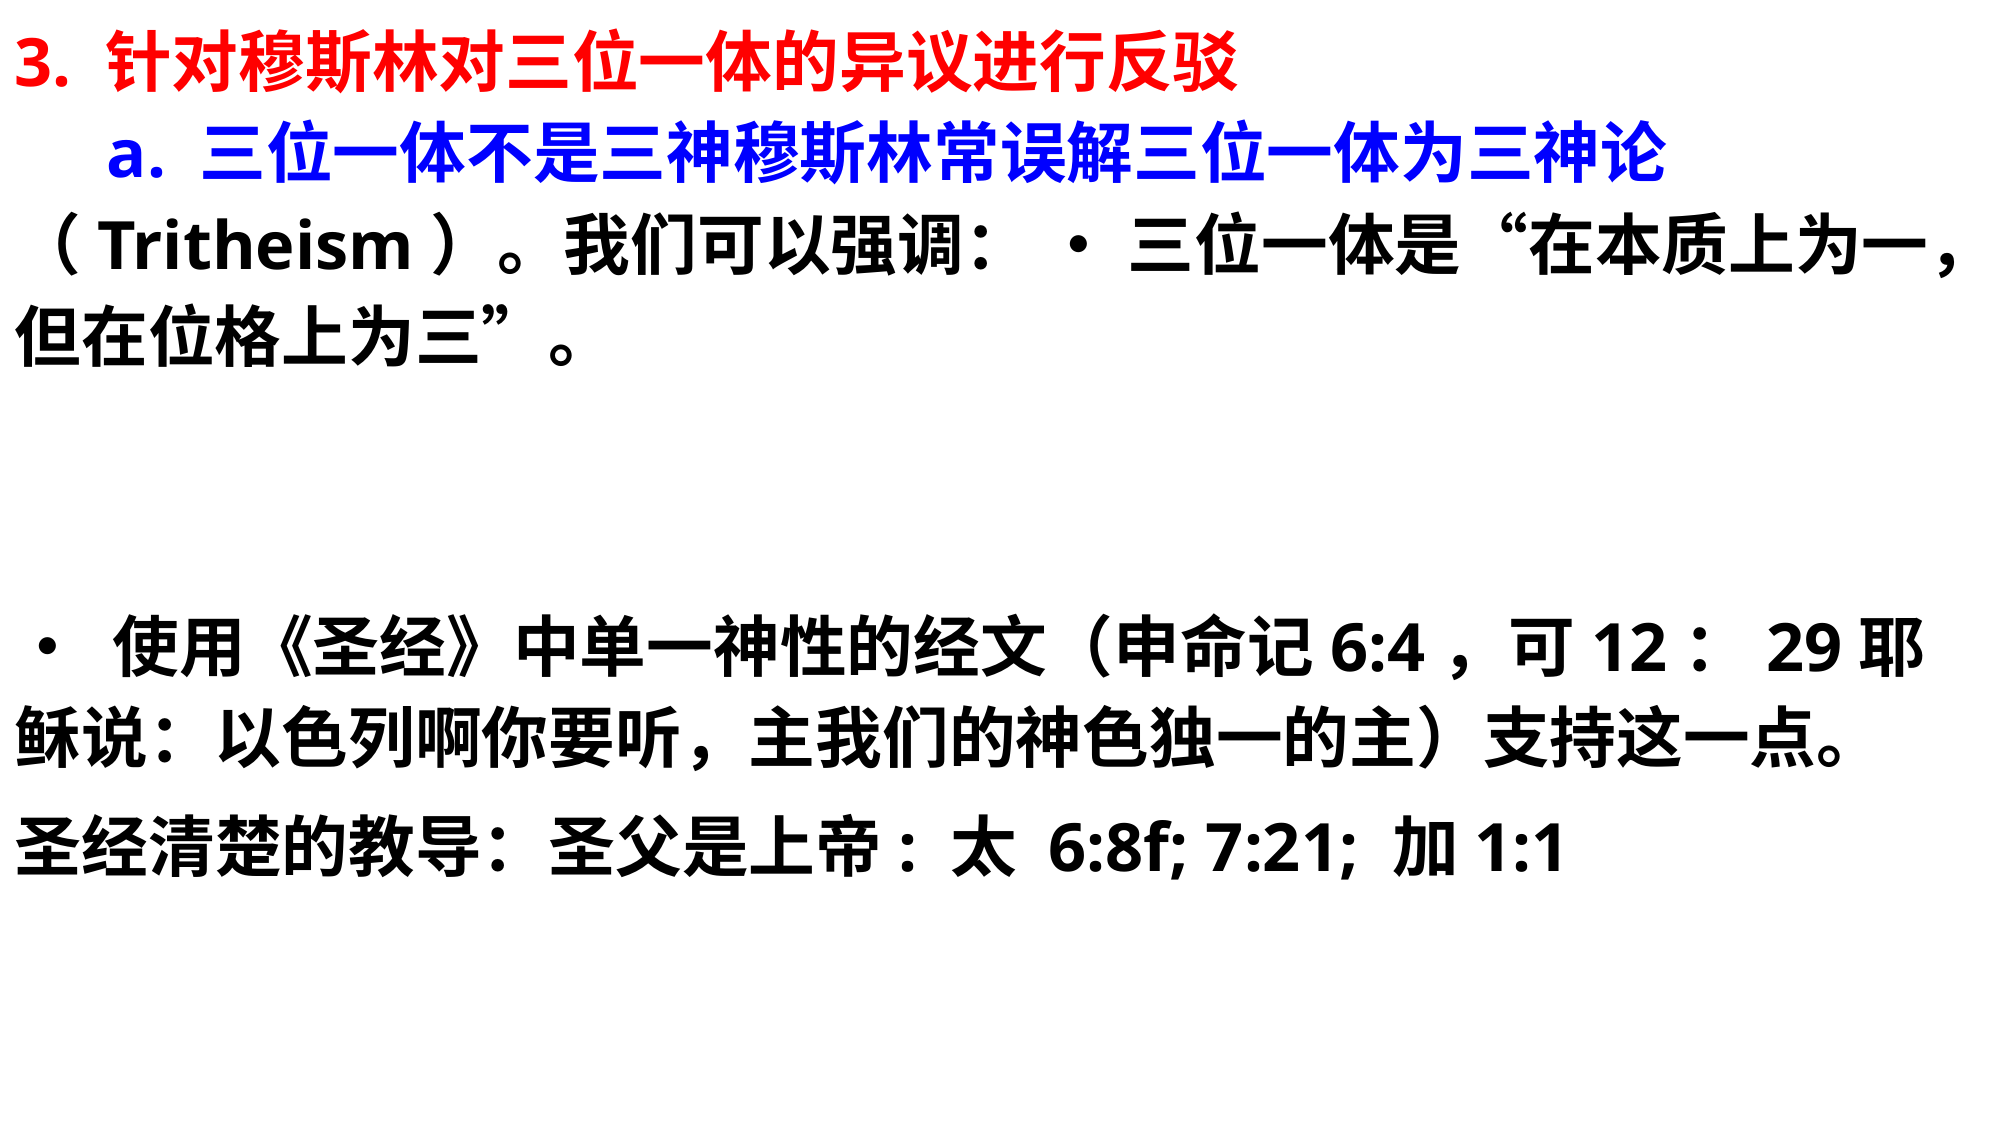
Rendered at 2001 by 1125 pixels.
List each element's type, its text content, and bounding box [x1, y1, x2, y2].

text_box 3. 针对穆斯林对三位一体的异议进行反驳 a. 三位一体不是三神穆斯林常误解三位一体为三神论（Tritheism）。我们可以强调： • 三位一体是“在本质上为一，但在位格上为三”。 • 使用《圣经》中单一神性的经文（申命记6:4，可12：29耶稣说：以色列啊你要听，主我们的神色独一的主）支持这一点。 圣经清楚的教导：圣父是上帝: 太 6:8f; 7:21; 加1:1 [0, 0, 2000, 985]
